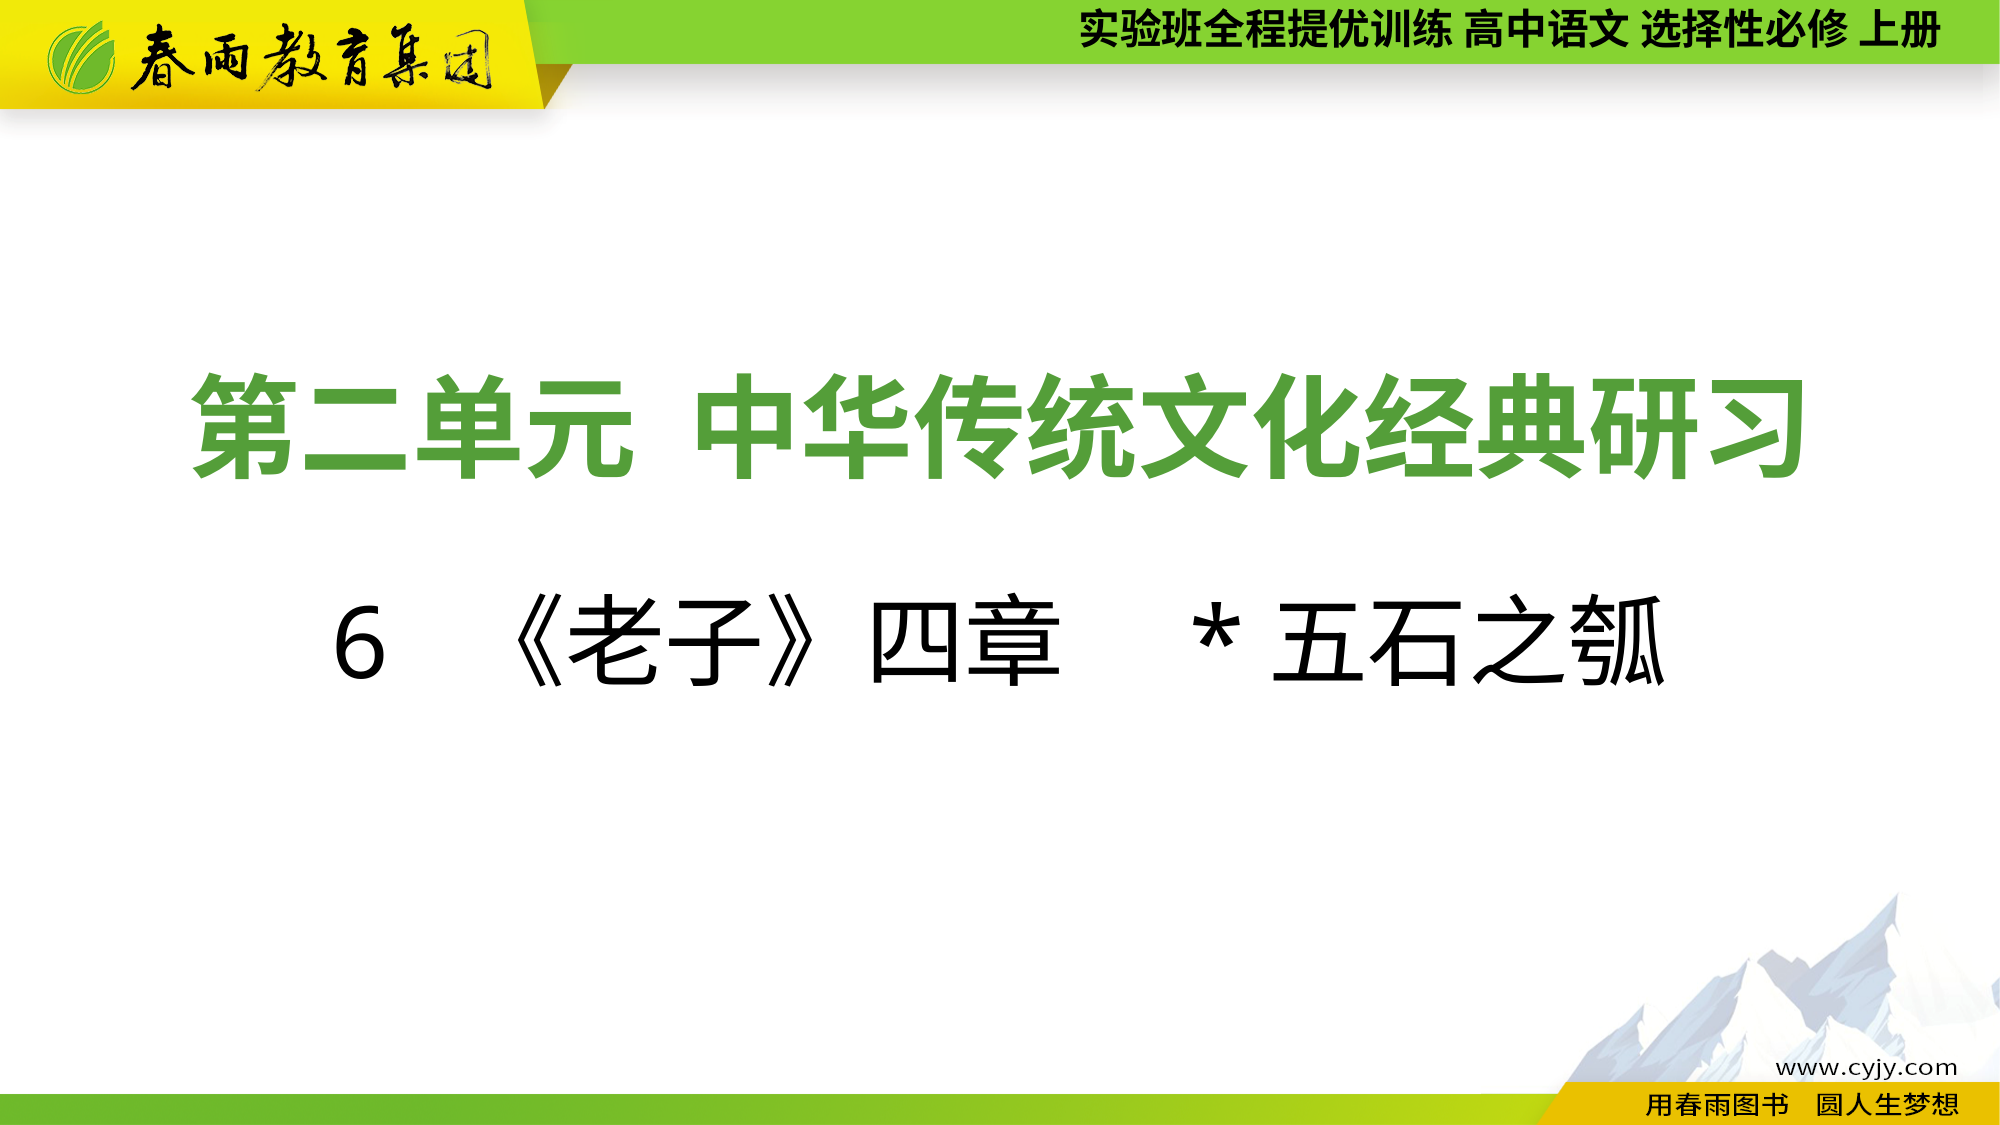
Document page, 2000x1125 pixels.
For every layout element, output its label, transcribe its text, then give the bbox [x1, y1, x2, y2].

picture [0, 0, 2000, 1125]
text_box 第二单元 中华传统文化经典研习 [54, 282, 1946, 500]
text_box 6 《老子》四章 *五石之瓠 [54, 511, 1946, 706]
